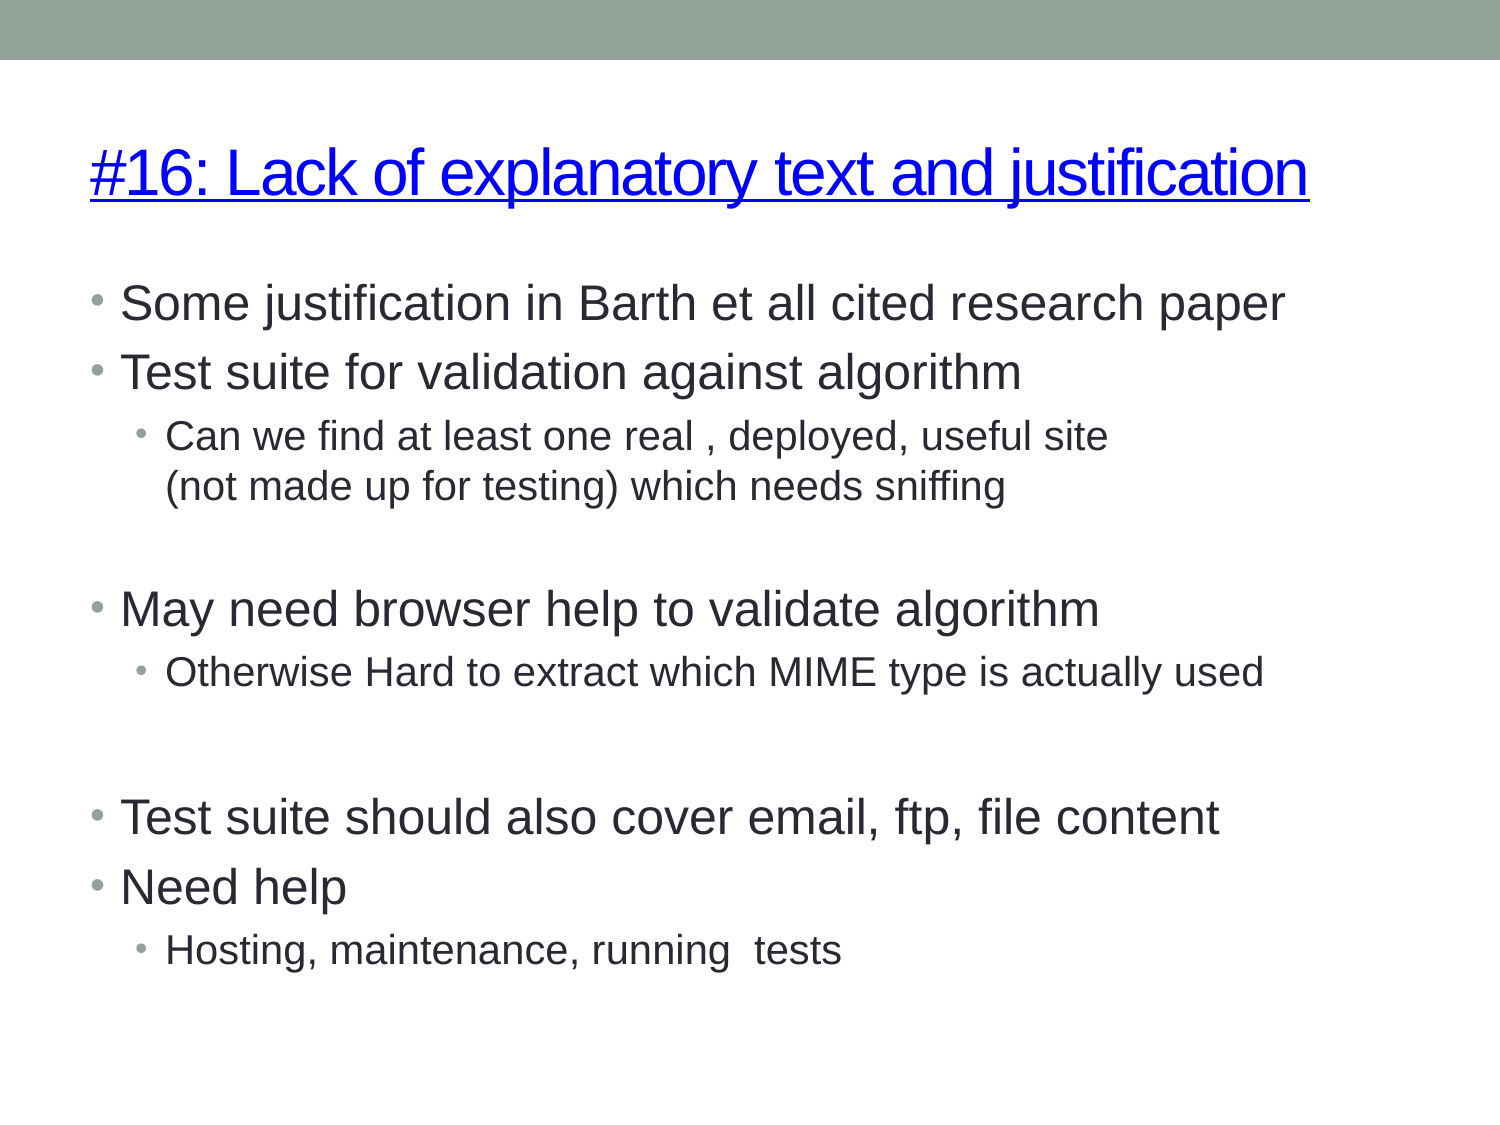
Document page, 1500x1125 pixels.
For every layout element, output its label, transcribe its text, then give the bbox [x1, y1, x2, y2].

title #16: Lack of explanatory text and justification [75, 87, 1425, 250]
list Some justification in Barth et all cited research paper Test suite for validation against algorithm Can we find at least one real , deployed, useful site (not made up for testing) which needs sniffing May need browser help to validate algorithm Otherwise Hard to extract which MIME type is actually used Test suite should also cover email, ftp, file content Need help Hosting, maintenance, running tests [75, 262, 1425, 1063]
